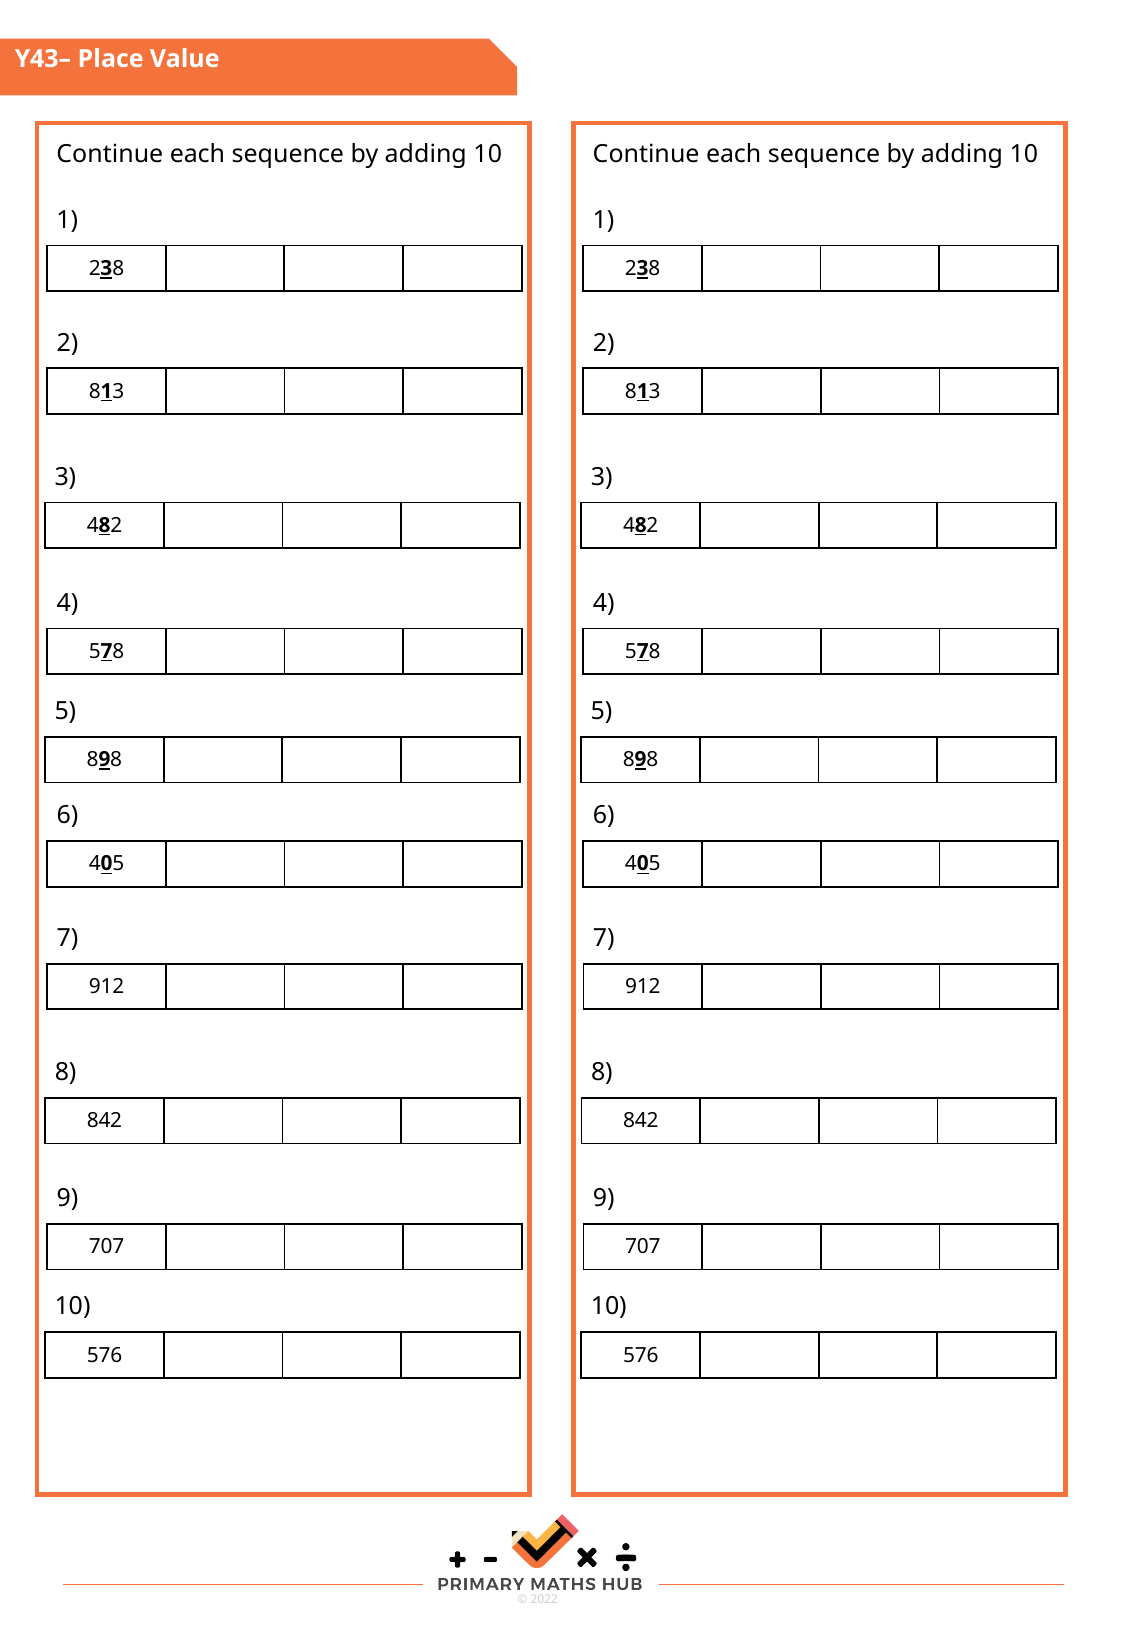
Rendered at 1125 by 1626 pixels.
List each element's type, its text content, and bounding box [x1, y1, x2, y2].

table_header [165, 1333, 282, 1377]
text_box 6) [578, 791, 648, 837]
table_header [404, 629, 521, 673]
table_header 898 [46, 738, 163, 782]
text_box 10) [39, 1282, 143, 1328]
table_header 813 [584, 369, 701, 413]
text_box 3) [576, 452, 646, 498]
table_header [819, 738, 936, 782]
table_header 482 [582, 503, 699, 547]
table_header [703, 965, 820, 1008]
text_box 6) [41, 791, 112, 837]
text_box 4) [578, 578, 648, 624]
table_header [821, 246, 938, 290]
table_header [703, 246, 820, 290]
table_header [167, 842, 284, 886]
table_header 707 [584, 1225, 701, 1269]
table_header 912 [584, 965, 701, 1008]
table_header 898 [582, 738, 699, 782]
text_box 2) [578, 318, 648, 364]
table_header [938, 1099, 1055, 1143]
table_header [938, 1333, 1055, 1377]
table_header 707 [48, 1225, 165, 1269]
table_header [703, 842, 820, 886]
table_header [167, 965, 284, 1008]
table_header [285, 842, 402, 886]
table_header [822, 369, 939, 413]
table_header [703, 629, 820, 673]
text_box 7) [578, 914, 649, 959]
table_header [822, 842, 939, 886]
table_header [701, 1333, 818, 1377]
text_box 5) [39, 687, 110, 732]
text_box 1) [577, 196, 648, 241]
table_header [703, 369, 820, 413]
table_header [701, 738, 818, 782]
table_header [404, 369, 521, 413]
table_header [701, 503, 818, 547]
text_box 10) [576, 1282, 679, 1328]
table_header [285, 965, 402, 1008]
table_header 912 [48, 965, 165, 1008]
table_header [404, 842, 521, 886]
table_header [283, 738, 400, 782]
table_header [283, 1333, 400, 1377]
table_header [404, 1225, 521, 1269]
table_header [940, 1225, 1057, 1269]
table_header 576 [582, 1333, 699, 1377]
text_box 1) [41, 196, 112, 241]
text_box Continue each sequence by adding 10 [577, 129, 1080, 175]
table_header 482 [46, 503, 163, 547]
table_header [820, 1333, 936, 1377]
table_header 238 [48, 246, 165, 290]
text_box 5) [575, 687, 646, 732]
text_box 8) [39, 1048, 110, 1093]
table_header 238 [584, 246, 701, 290]
table_header [402, 503, 519, 547]
table_header [822, 629, 939, 673]
table_header [402, 738, 519, 782]
table_header [285, 369, 402, 413]
table_header [285, 246, 402, 290]
table_header [167, 629, 284, 673]
table_header [404, 965, 521, 1008]
table_header [940, 965, 1057, 1008]
table_header [165, 1099, 282, 1143]
table_header 842 [46, 1099, 163, 1143]
text_box 7) [41, 914, 112, 959]
table_header [402, 1333, 519, 1377]
table_header [285, 629, 402, 673]
text_box 3) [39, 452, 110, 498]
table_header [940, 369, 1057, 413]
text_box Y43– Place Value [0, 37, 519, 97]
table_header 405 [584, 842, 701, 886]
table_header [940, 629, 1057, 673]
table_header [701, 1099, 818, 1143]
text_box 9) [578, 1174, 649, 1219]
text_box 4) [41, 578, 112, 624]
text_box 8) [576, 1048, 647, 1093]
table_header [938, 738, 1055, 782]
table_header [165, 503, 282, 547]
table_header [938, 503, 1055, 547]
table_header [283, 503, 400, 547]
table_header 578 [584, 629, 701, 673]
table_header [820, 503, 936, 547]
table_header [283, 1099, 400, 1143]
text_box [572, 122, 1067, 1496]
text_box Continue each sequence by adding 10 [41, 129, 544, 175]
table_header [167, 246, 283, 290]
table_header 578 [48, 629, 165, 673]
text_box © 2022 [429, 1584, 646, 1614]
table_header [703, 1225, 820, 1269]
table_header [167, 369, 284, 413]
text_box [36, 122, 531, 1496]
text_box 2) [41, 318, 112, 364]
table_header 576 [46, 1333, 163, 1377]
table_header 842 [582, 1099, 699, 1143]
table_header 405 [48, 842, 165, 886]
table_header [940, 842, 1057, 886]
table_header [822, 965, 939, 1008]
table_header [285, 1225, 402, 1269]
table_header [402, 1099, 519, 1143]
table_header [820, 1099, 937, 1143]
table_header [940, 246, 1057, 290]
table_header 813 [48, 369, 165, 413]
picture [432, 1512, 648, 1597]
table_header [822, 1225, 939, 1269]
table_header [165, 738, 281, 782]
table_header [167, 1225, 284, 1269]
text_box 9) [41, 1174, 112, 1219]
table_header [404, 246, 521, 290]
